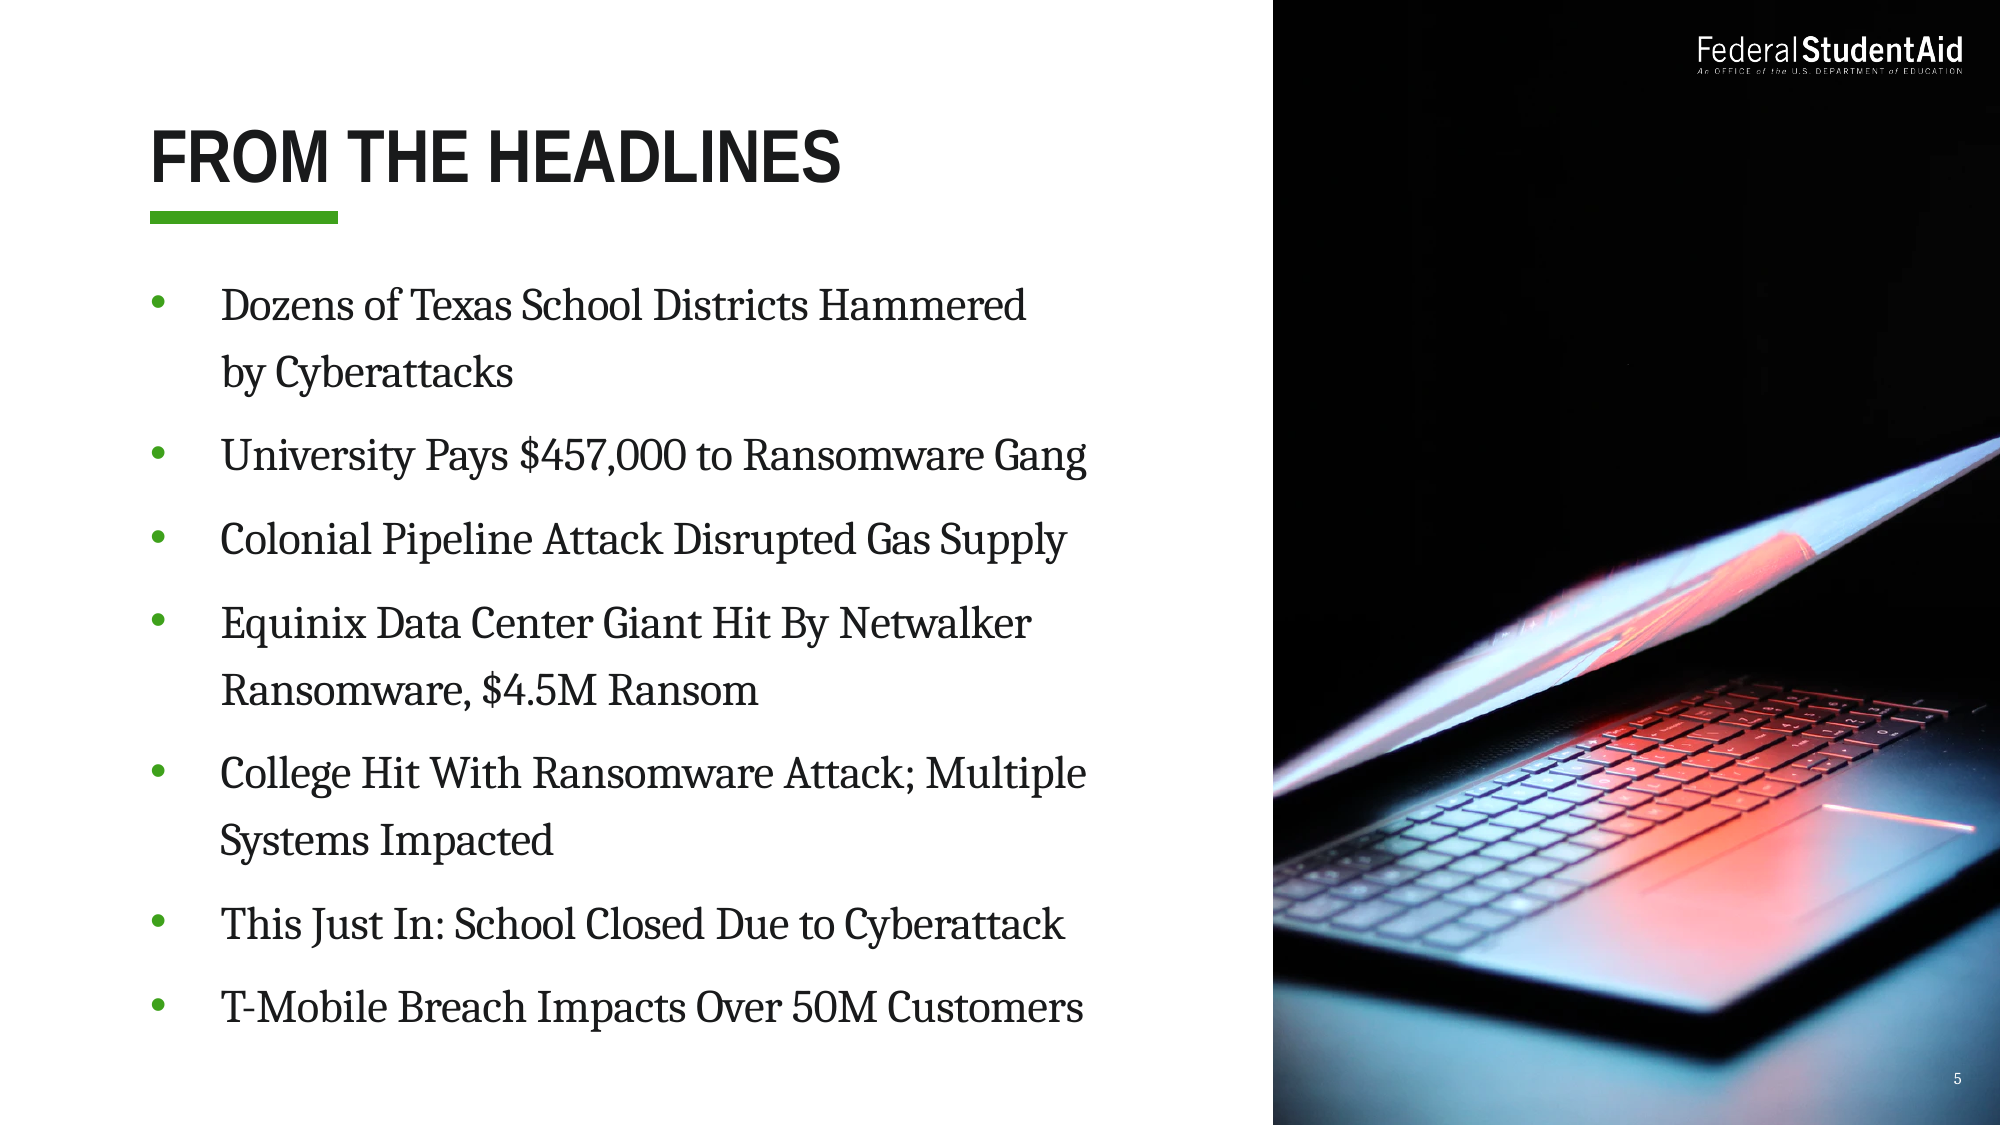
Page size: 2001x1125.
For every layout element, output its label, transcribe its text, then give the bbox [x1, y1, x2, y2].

title From the headlines [150, 48, 1273, 199]
list Dozens of Texas School Districts Hammered by Cyberattacks University Pays $457,000 to Ransomware Gang Colonial Pipeline Attack Disrupted Gas Supply Equinix Data Center Giant Hit By Netwalker Ransomware, $4.5M Ransom College Hit With Ransomware Attack; Multiple Systems Impacted This Just In: School Closed Due to Cyberattack T-Mobile Breach Impacts Over 50M Customers [150, 262, 1230, 1050]
picture [1273, 0, 2000, 1125]
